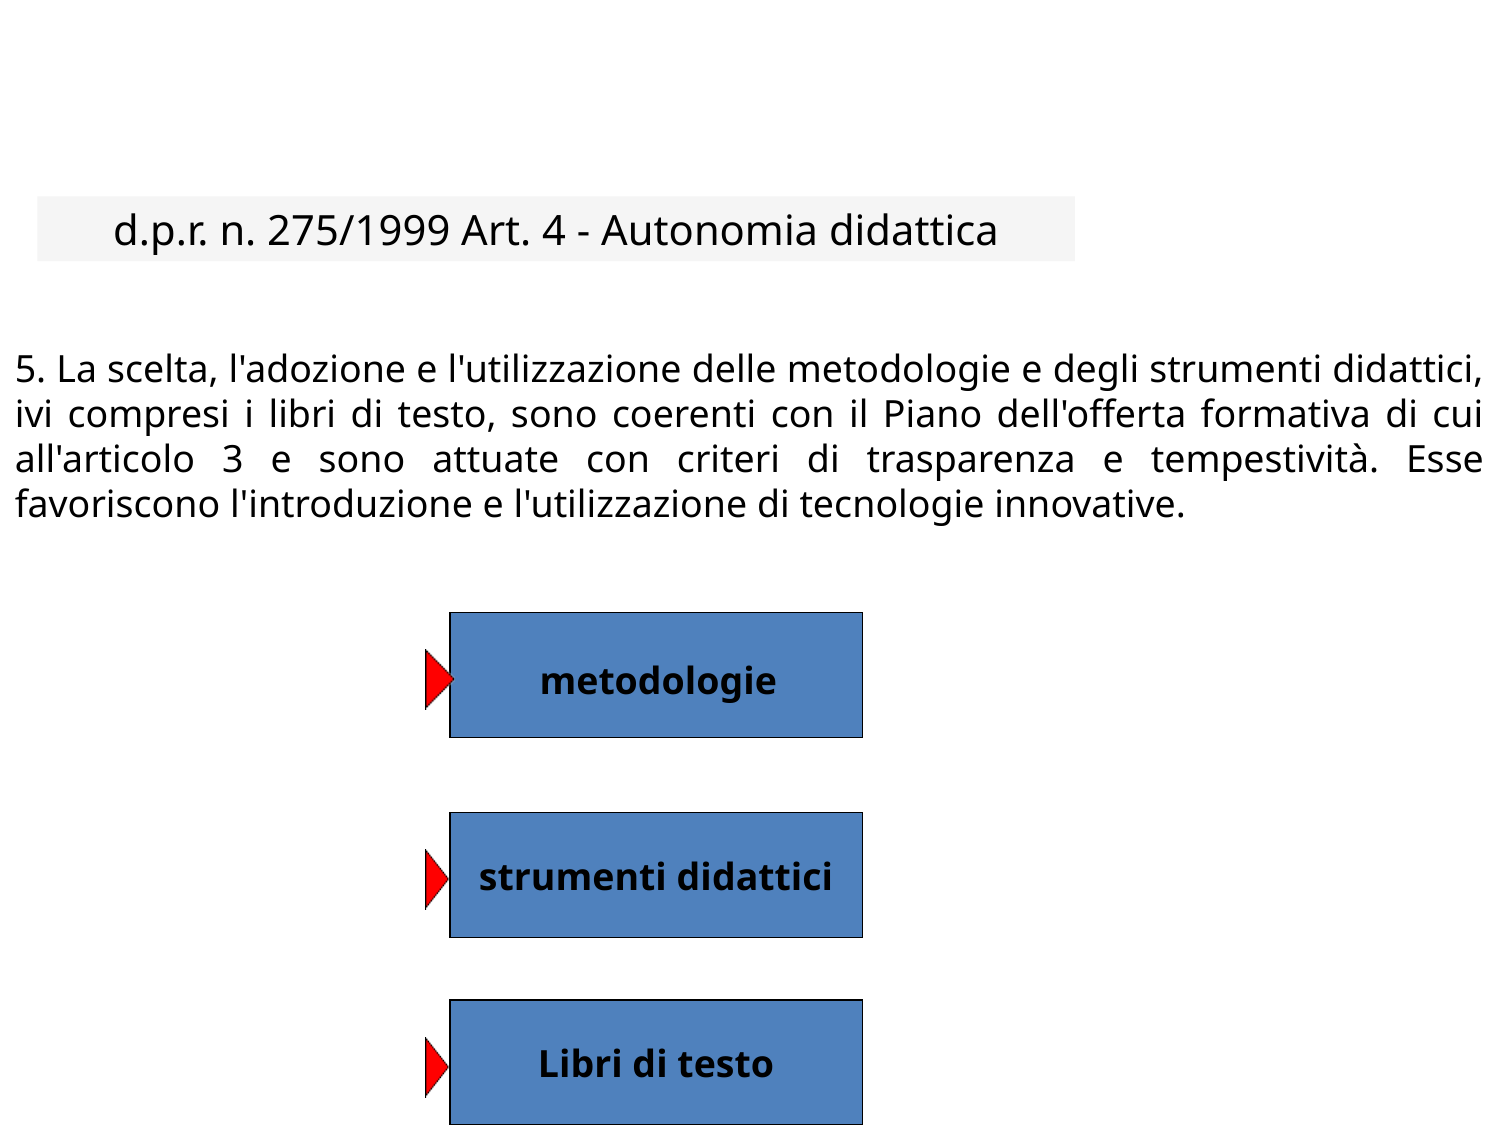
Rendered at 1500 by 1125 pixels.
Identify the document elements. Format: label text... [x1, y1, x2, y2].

text_box strumenti didattici [450, 812, 863, 938]
picture [424, 849, 473, 911]
text_box 5. La scelta, l'adozione e l'utilizzazione delle metodologie e degli strumenti didattici, ivi compresi i libri di testo, sono coerenti con il Piano dell'offerta formativa di cui all'articolo 3 e sono attuate con criteri di trasparenza e tempestività. Esse favoriscono l'introduzione e l'utilizzazione di tecnologie innovative. [0, 337, 1500, 578]
text_box metodologie [524, 649, 793, 710]
text_box d.p.r. n. 275/1999 Art. 4 - Autonomia didattica [37, 196, 1075, 262]
picture [424, 1037, 473, 1098]
picture [424, 649, 486, 711]
text_box [450, 612, 863, 738]
text_box Libri di testo [450, 999, 863, 1125]
